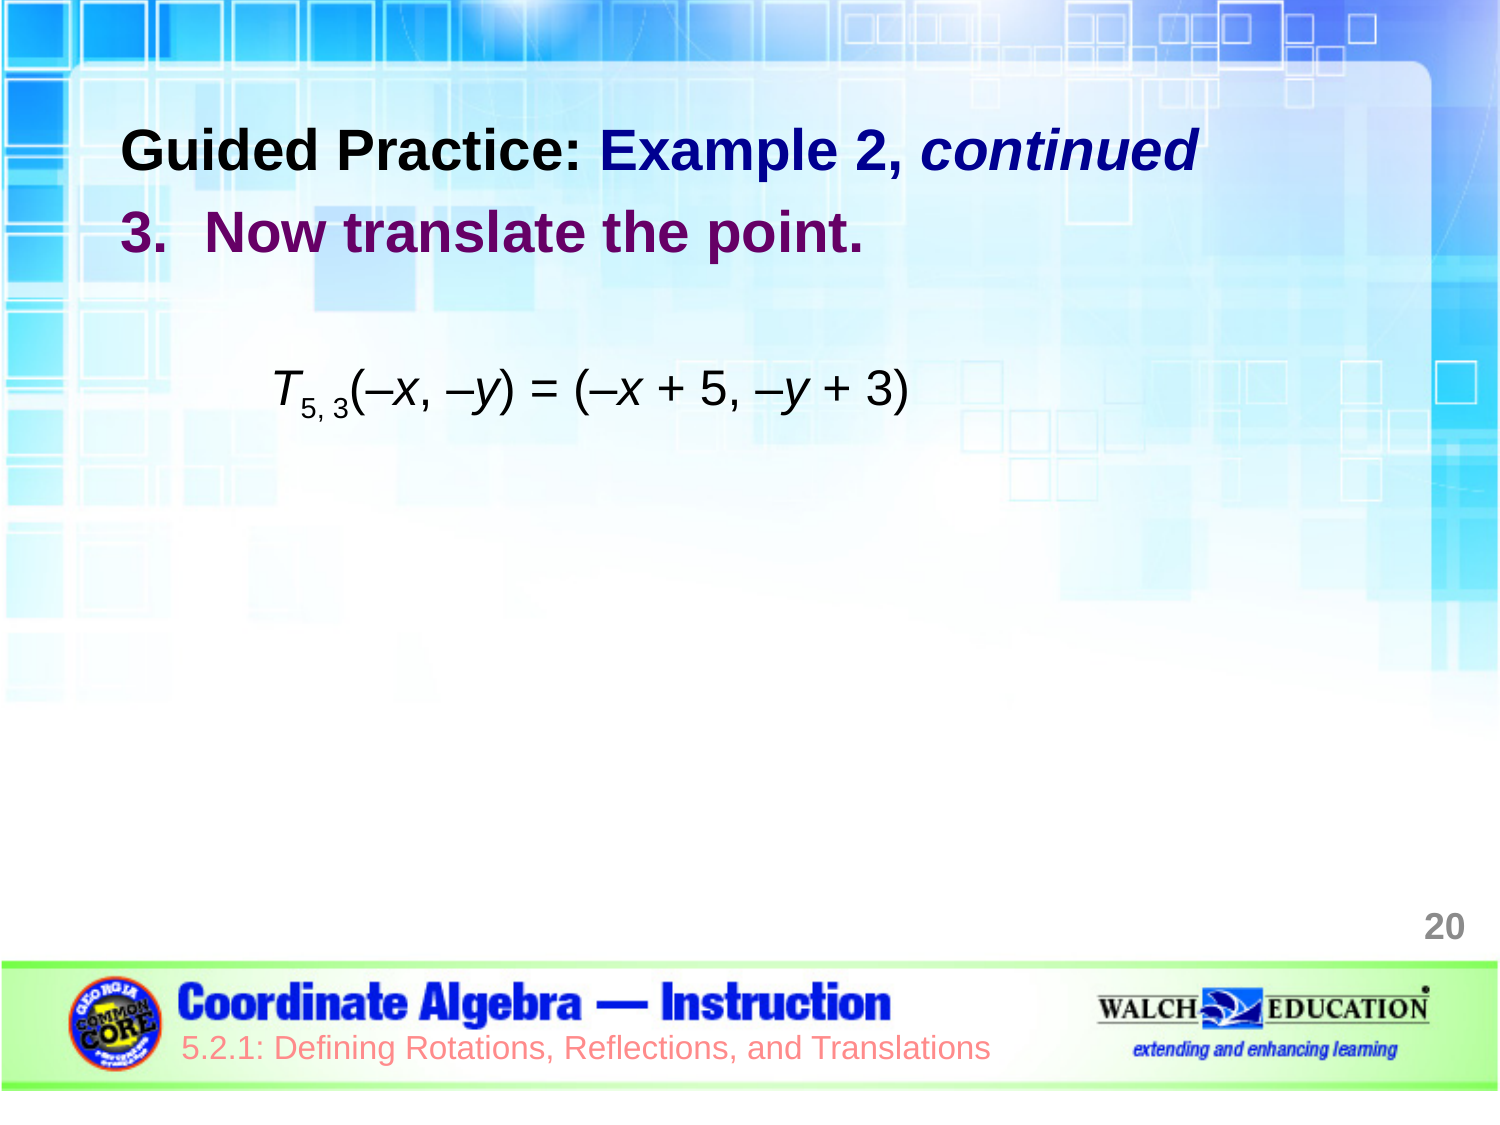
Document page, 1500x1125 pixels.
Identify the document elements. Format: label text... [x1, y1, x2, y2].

footer 5.2.1: Defining Rotations, Reflections, and Translations [166, 1024, 1080, 1069]
picture [1, 0, 1500, 1091]
subtitle Guided Practice: Example 2, continued Now translate the point. T5, 3(–x, –y) = (–x + 5, –y + 3) [105, 105, 1394, 925]
slide_number 20 [1361, 901, 1481, 949]
